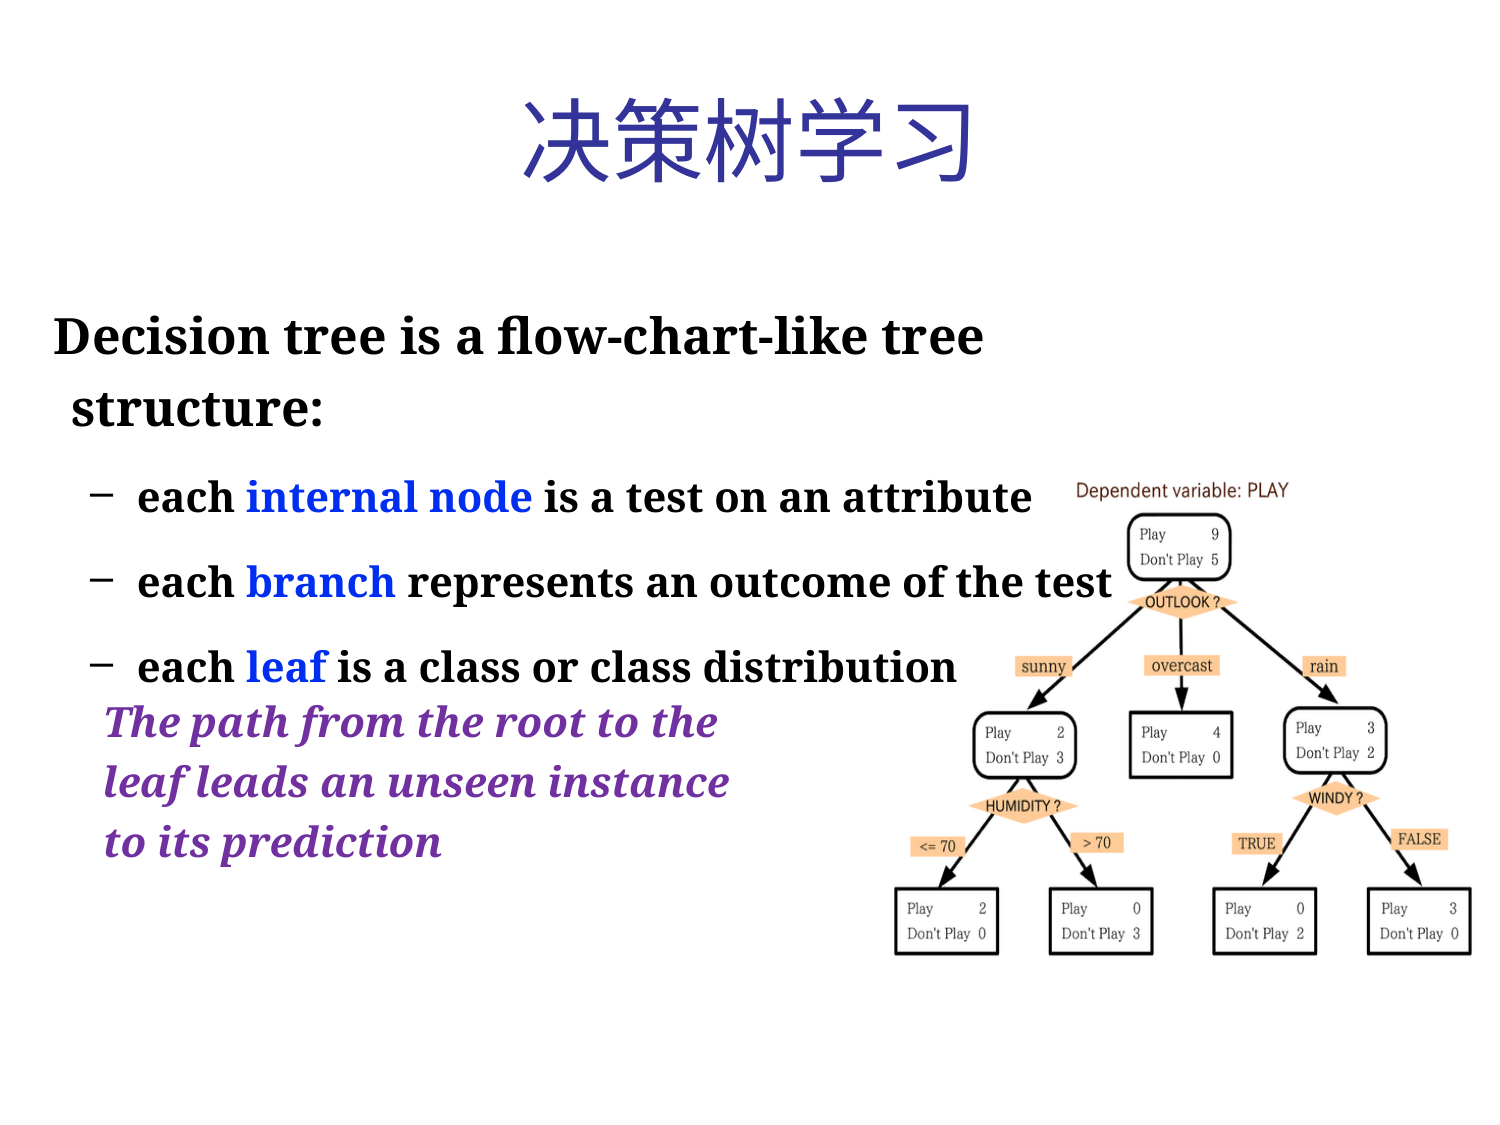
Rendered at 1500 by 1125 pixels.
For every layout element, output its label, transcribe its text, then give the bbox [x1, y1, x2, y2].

title 决策树学习 [75, 45, 1425, 233]
text_box The path from the root to the leaf leads an unseen instance to its prediction [88, 678, 780, 874]
list Decision tree is a flow-chart-like tree structure: each internal node is a test on an attribute each branch represents an outcome of the test each leaf is a class or class distribution [0, 284, 1161, 586]
picture [891, 479, 1476, 959]
